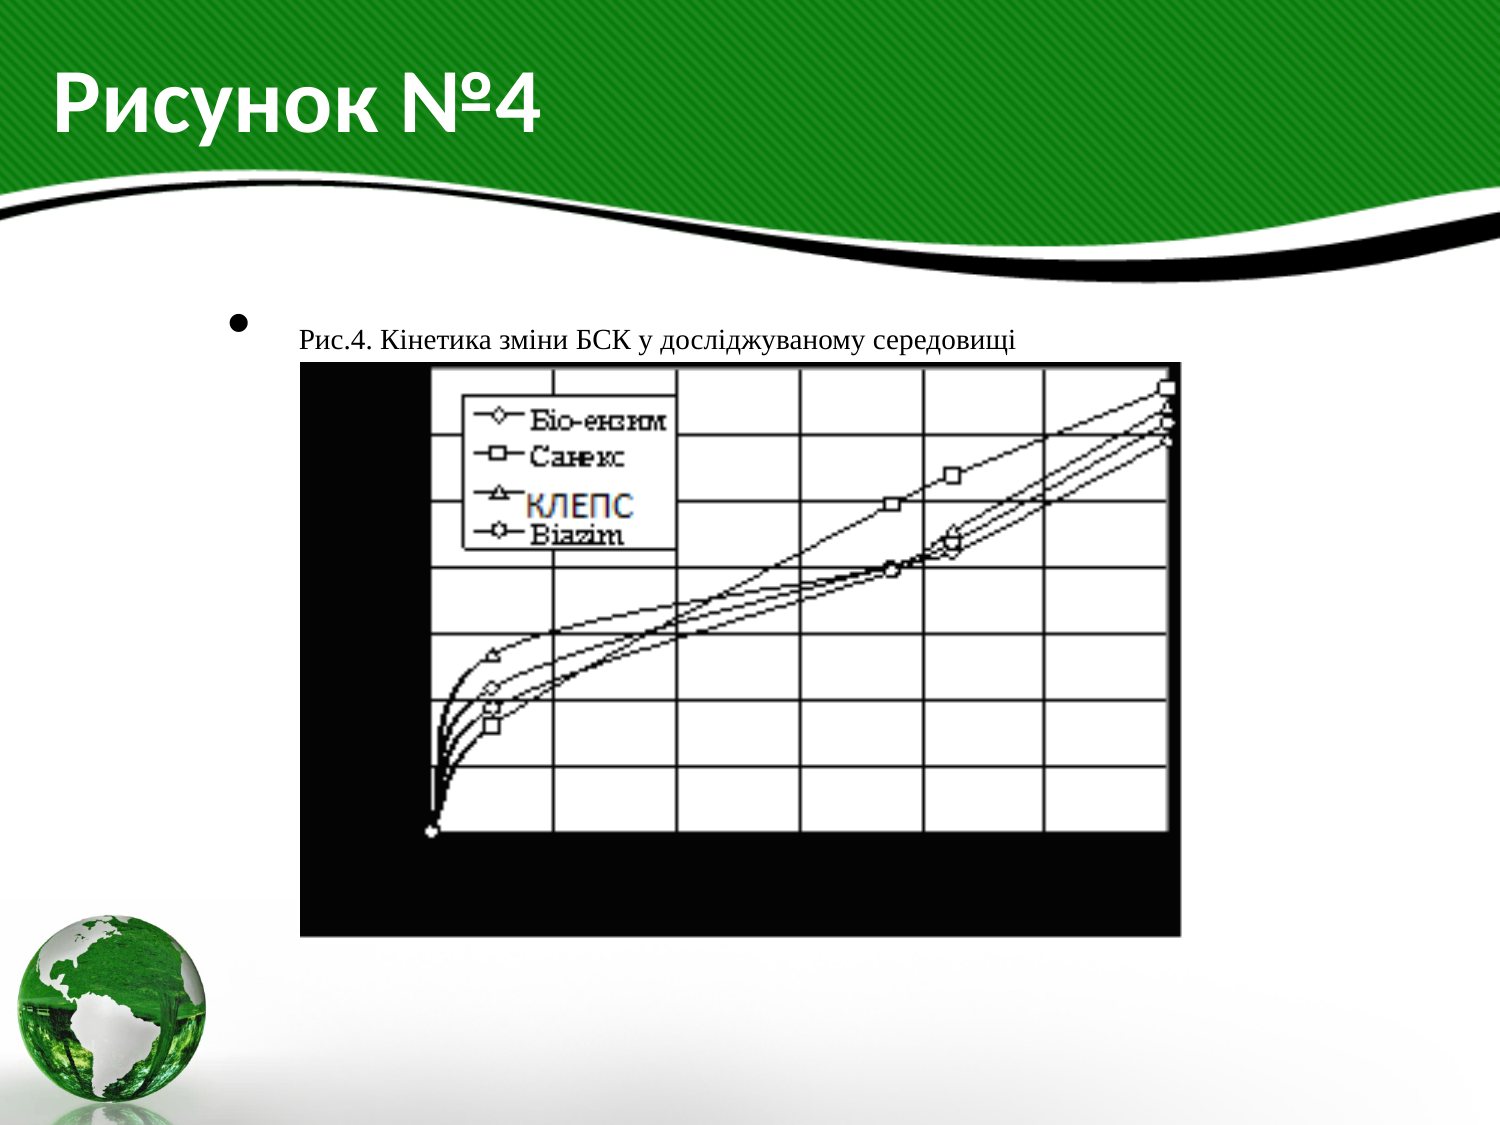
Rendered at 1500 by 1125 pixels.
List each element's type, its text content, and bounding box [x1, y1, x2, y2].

picture [0, 0, 1500, 1125]
list Рис.4. Кінетика зміни БСК у досліджуваному середовищі [212, 274, 1463, 1026]
title Рисунок №4 [37, 8, 1463, 183]
